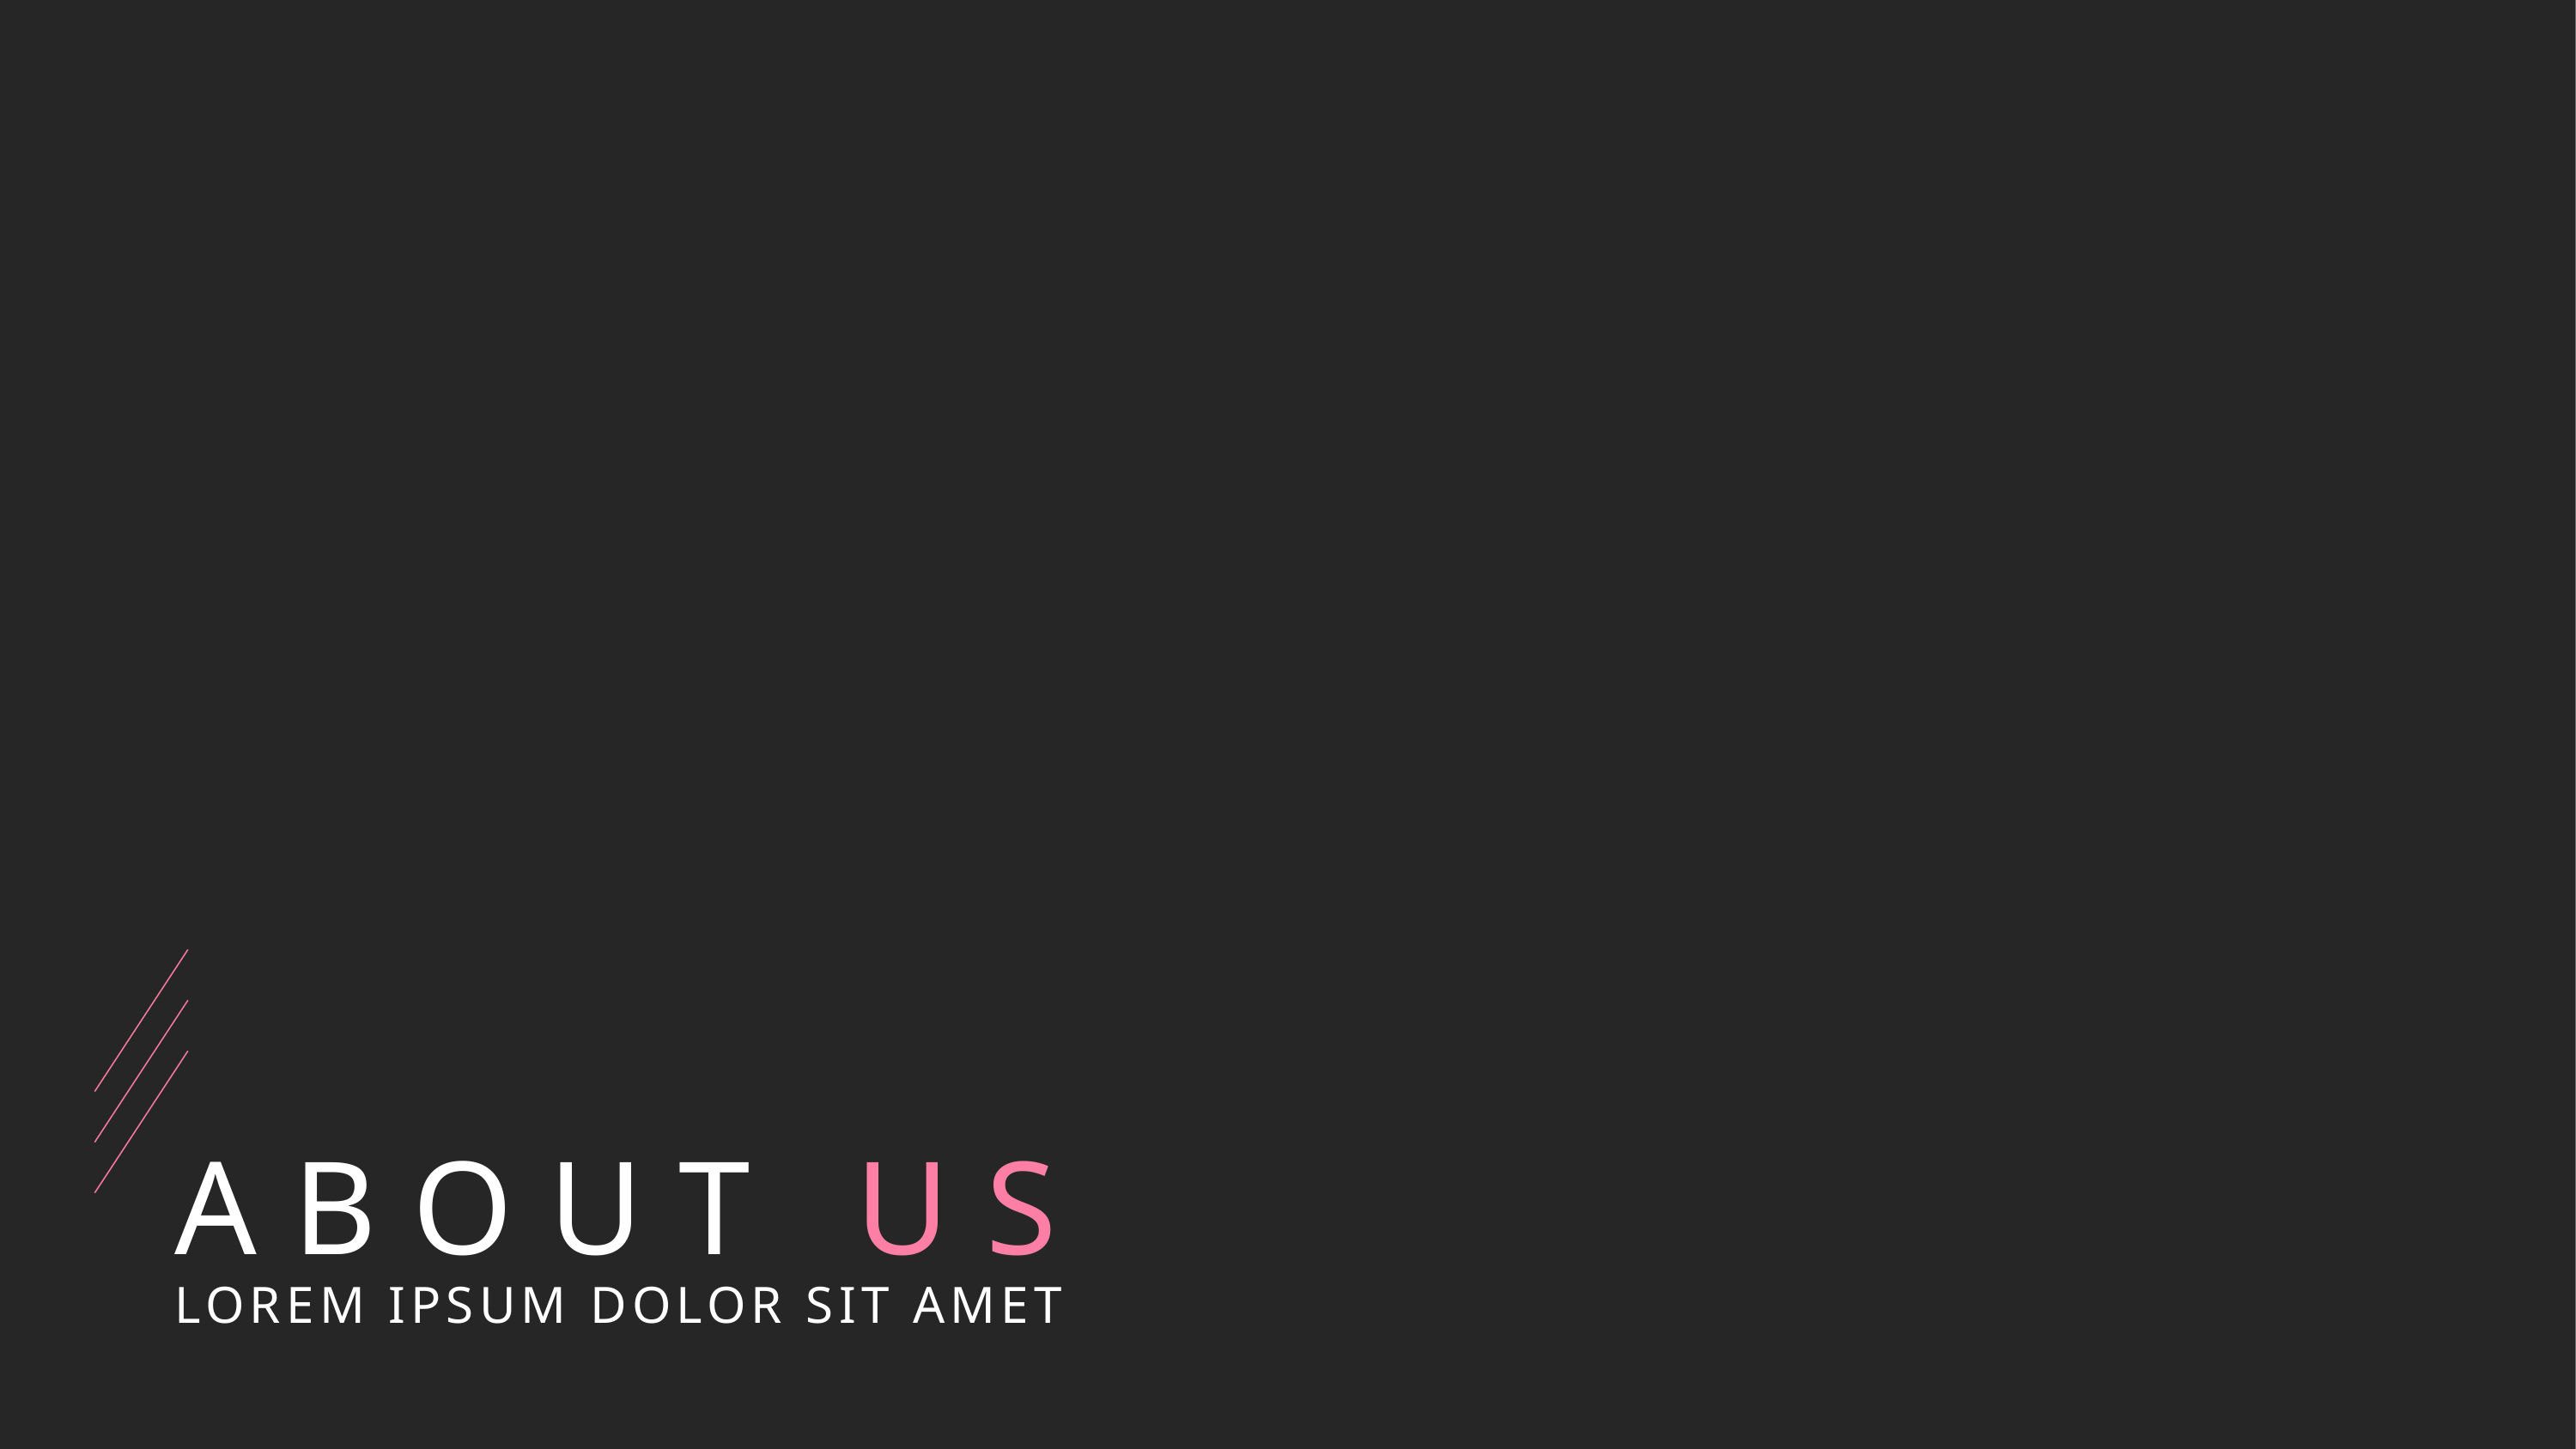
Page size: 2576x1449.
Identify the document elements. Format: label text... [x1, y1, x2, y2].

title ABOUT US [151, 1088, 2062, 1293]
list LOREM IPSUM DOLOR SIT AMET [151, 1261, 2049, 1343]
